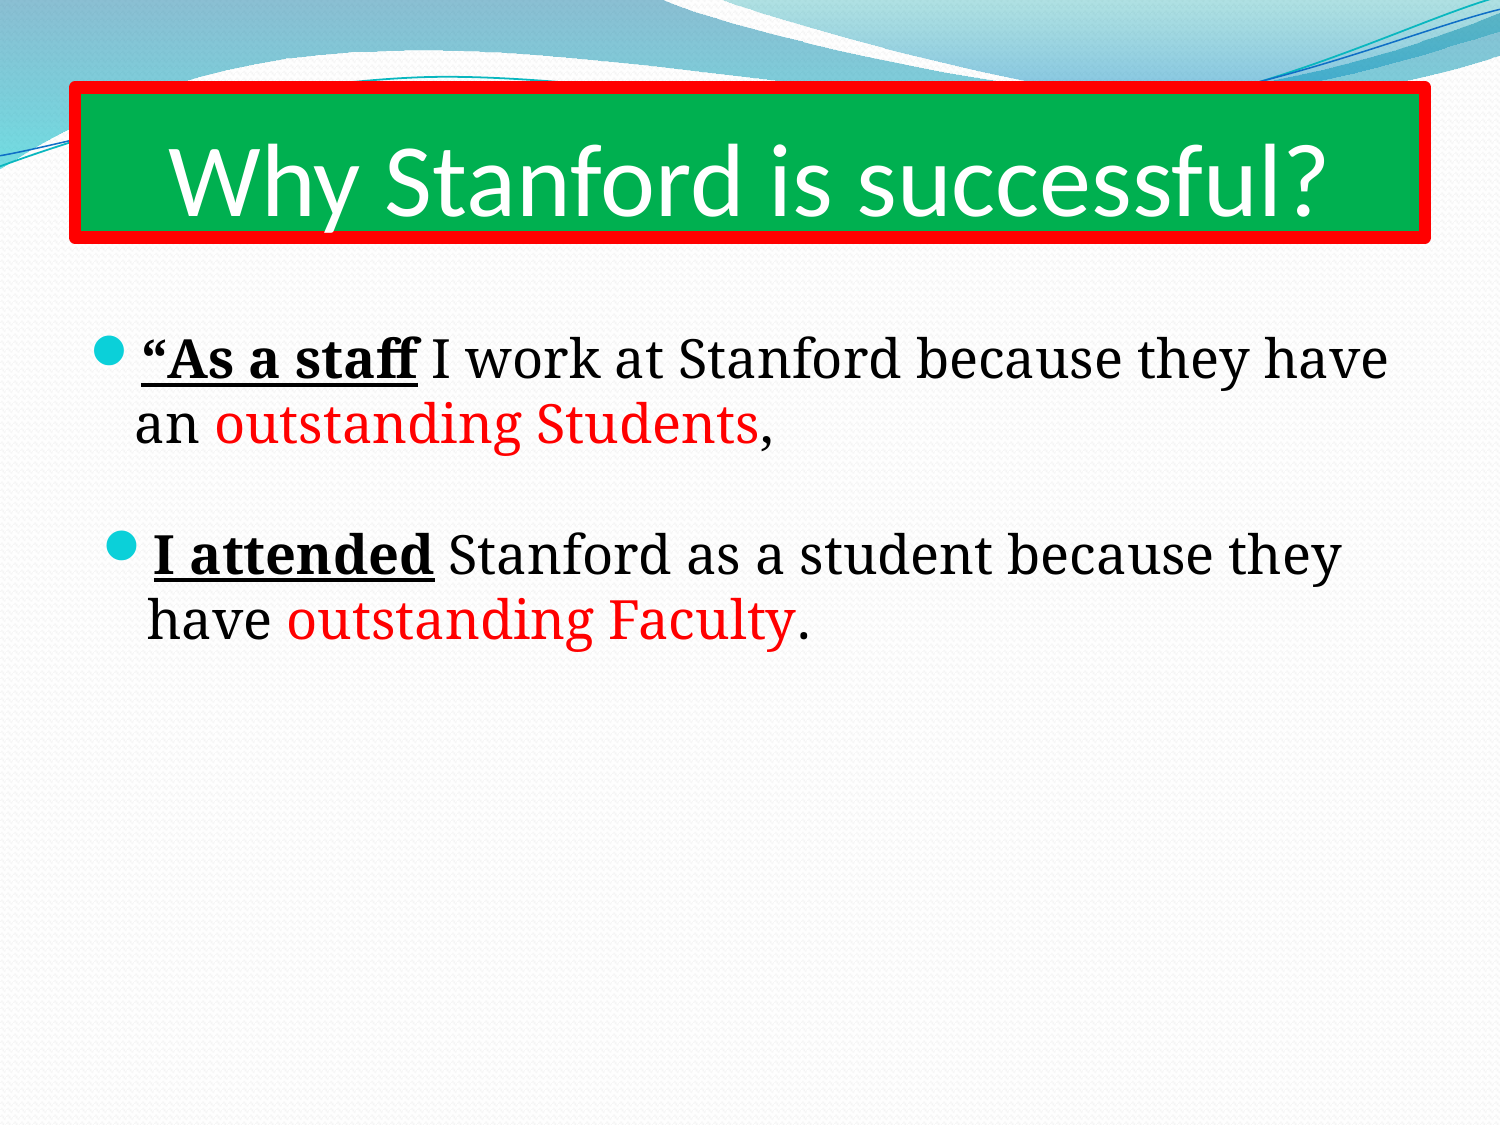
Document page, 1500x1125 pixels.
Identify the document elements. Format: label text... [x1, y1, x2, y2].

title Why Stanford is successful? [75, 87, 1425, 238]
text_box I attended Stanford as a student because they have outstanding Faculty. [87, 512, 1438, 700]
list “As a staff I work at Stanford because they have an outstanding Students, [75, 317, 1425, 525]
